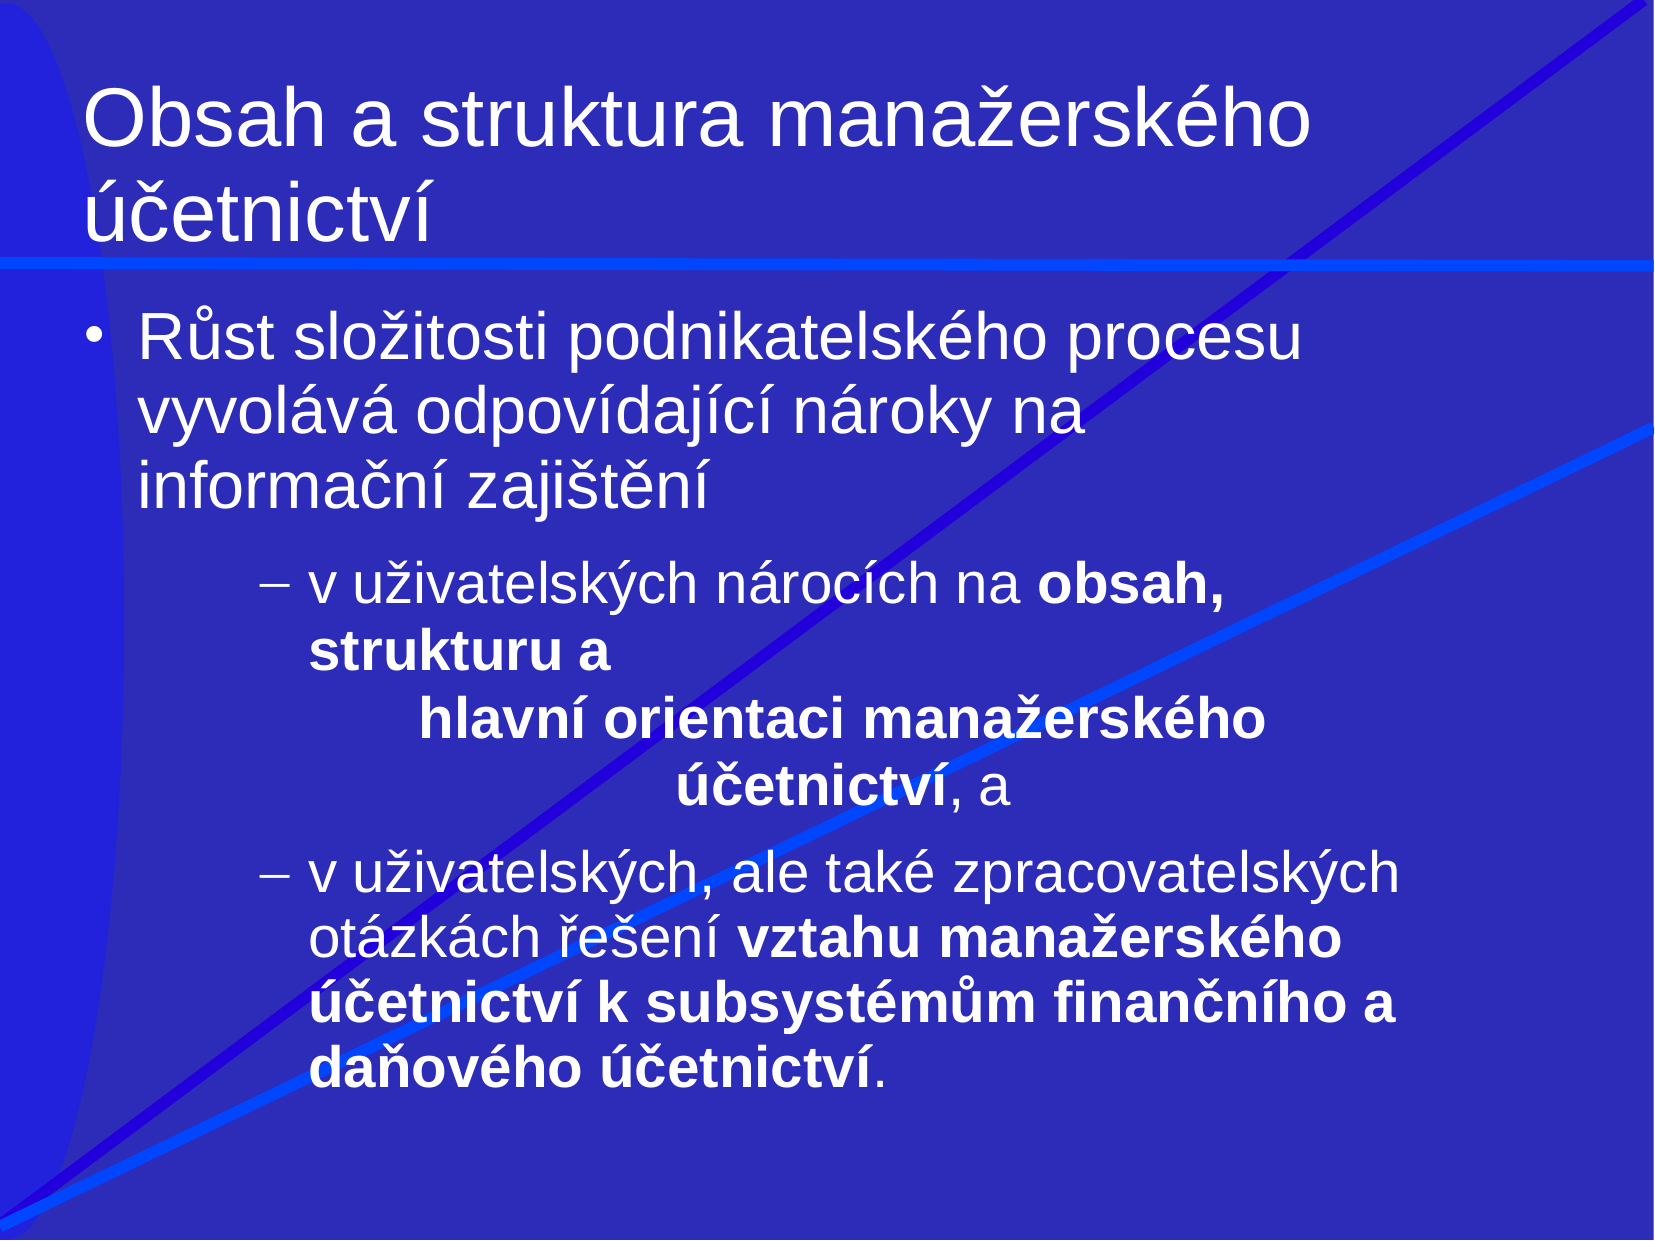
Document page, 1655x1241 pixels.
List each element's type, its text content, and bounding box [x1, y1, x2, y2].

text_box Růst složitosti podnikatelského procesu vyvolává odpovídající nároky na informační zajištění v uživatelských nárocích na obsah, strukturu a hlavní orientaci manažerského účetnictví, a v uživatelských, ale také zpracovatelských otázkách řešení vztahu manažerského účetnictví k subsystémům finančního a daňového účetnictví. [80, 299, 1550, 1101]
title Obsah a struktura manažerského účetnictví [80, 66, 1574, 274]
